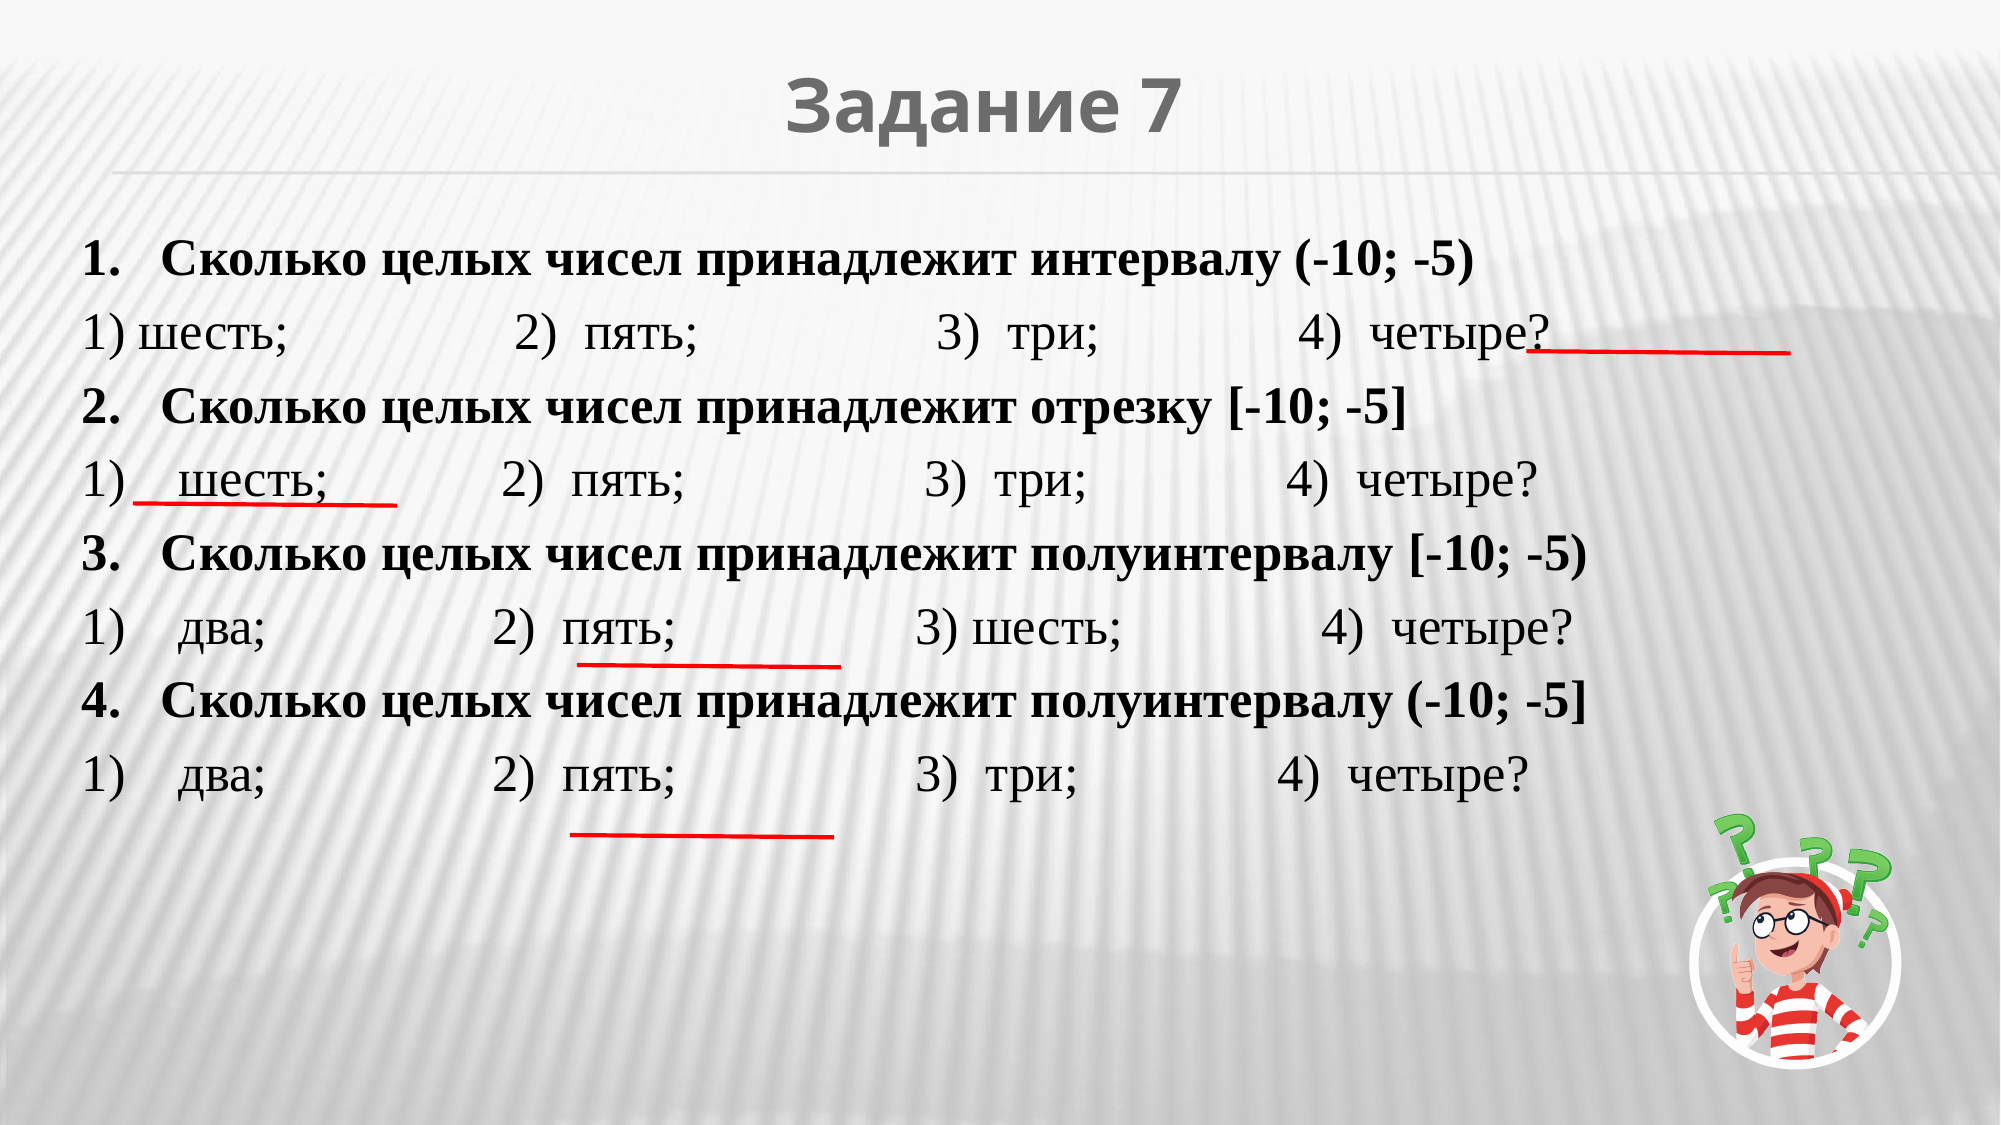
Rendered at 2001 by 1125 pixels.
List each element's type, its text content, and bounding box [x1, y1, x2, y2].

list 1. Сколько целых чисел принадлежит интервалу (-10; -5) 1) шесть; 2) пять; 3) три; 4) четыре? 2. Сколько целых чисел принадлежит отрезку [-10; -5] 1) шесть; 2) пять; 3) три; 4) четыре? 3. Сколько целых чисел принадлежит полуинтервалу [-10; -5) 1) два; 2) пять; 3) шесть; 4) четыре? 4. Сколько целых чисел принадлежит полуинтервалу (-10; -5] 1) два; 2) пять; 3) три; 4) четыре? [66, 215, 1967, 959]
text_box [576, 664, 842, 668]
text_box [1526, 350, 1791, 354]
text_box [569, 834, 835, 838]
picture [1627, 766, 1968, 1108]
title Задание 7 [34, 33, 1935, 171]
